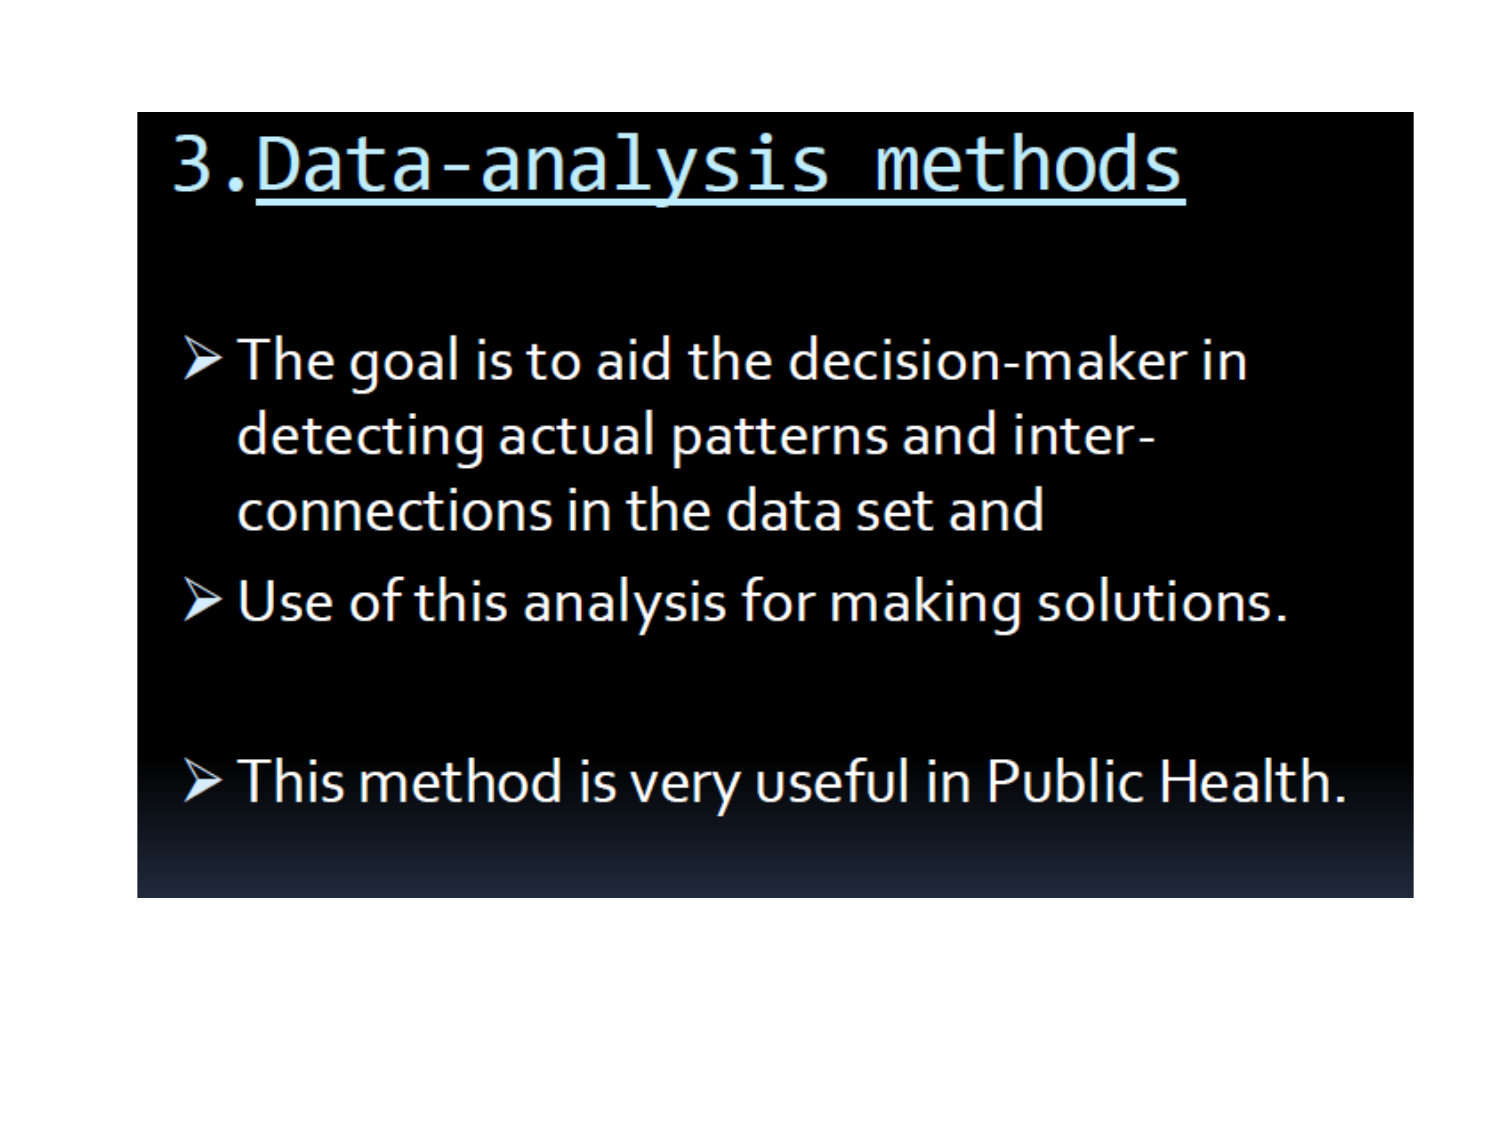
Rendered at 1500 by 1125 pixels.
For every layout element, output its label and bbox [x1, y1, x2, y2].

picture [137, 112, 1414, 898]
